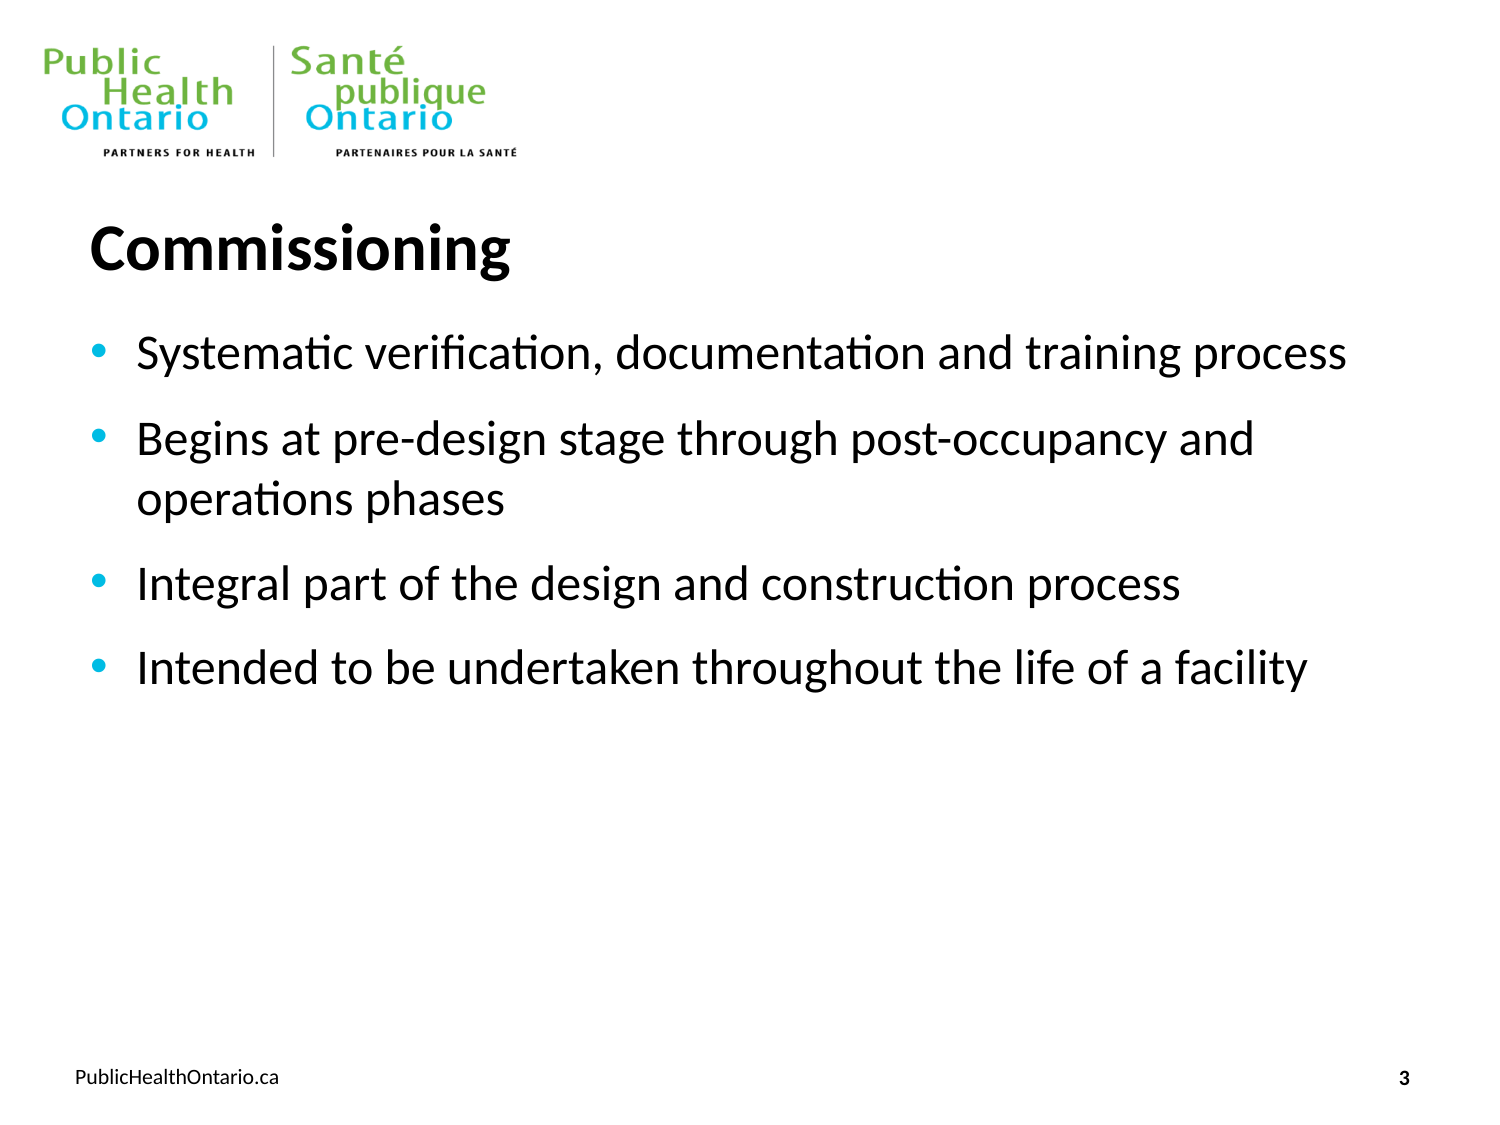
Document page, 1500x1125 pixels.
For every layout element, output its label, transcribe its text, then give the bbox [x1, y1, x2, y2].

picture [37, 37, 525, 165]
list Systematic verification, documentation and training process Begins at pre-design stage through post-occupancy and operations phases Integral part of the design and construction process Intended to be undertaken throughout the life of a facility [75, 312, 1425, 1038]
slide_number 3 [1287, 1057, 1425, 1096]
title Commissioning [75, 187, 1425, 300]
